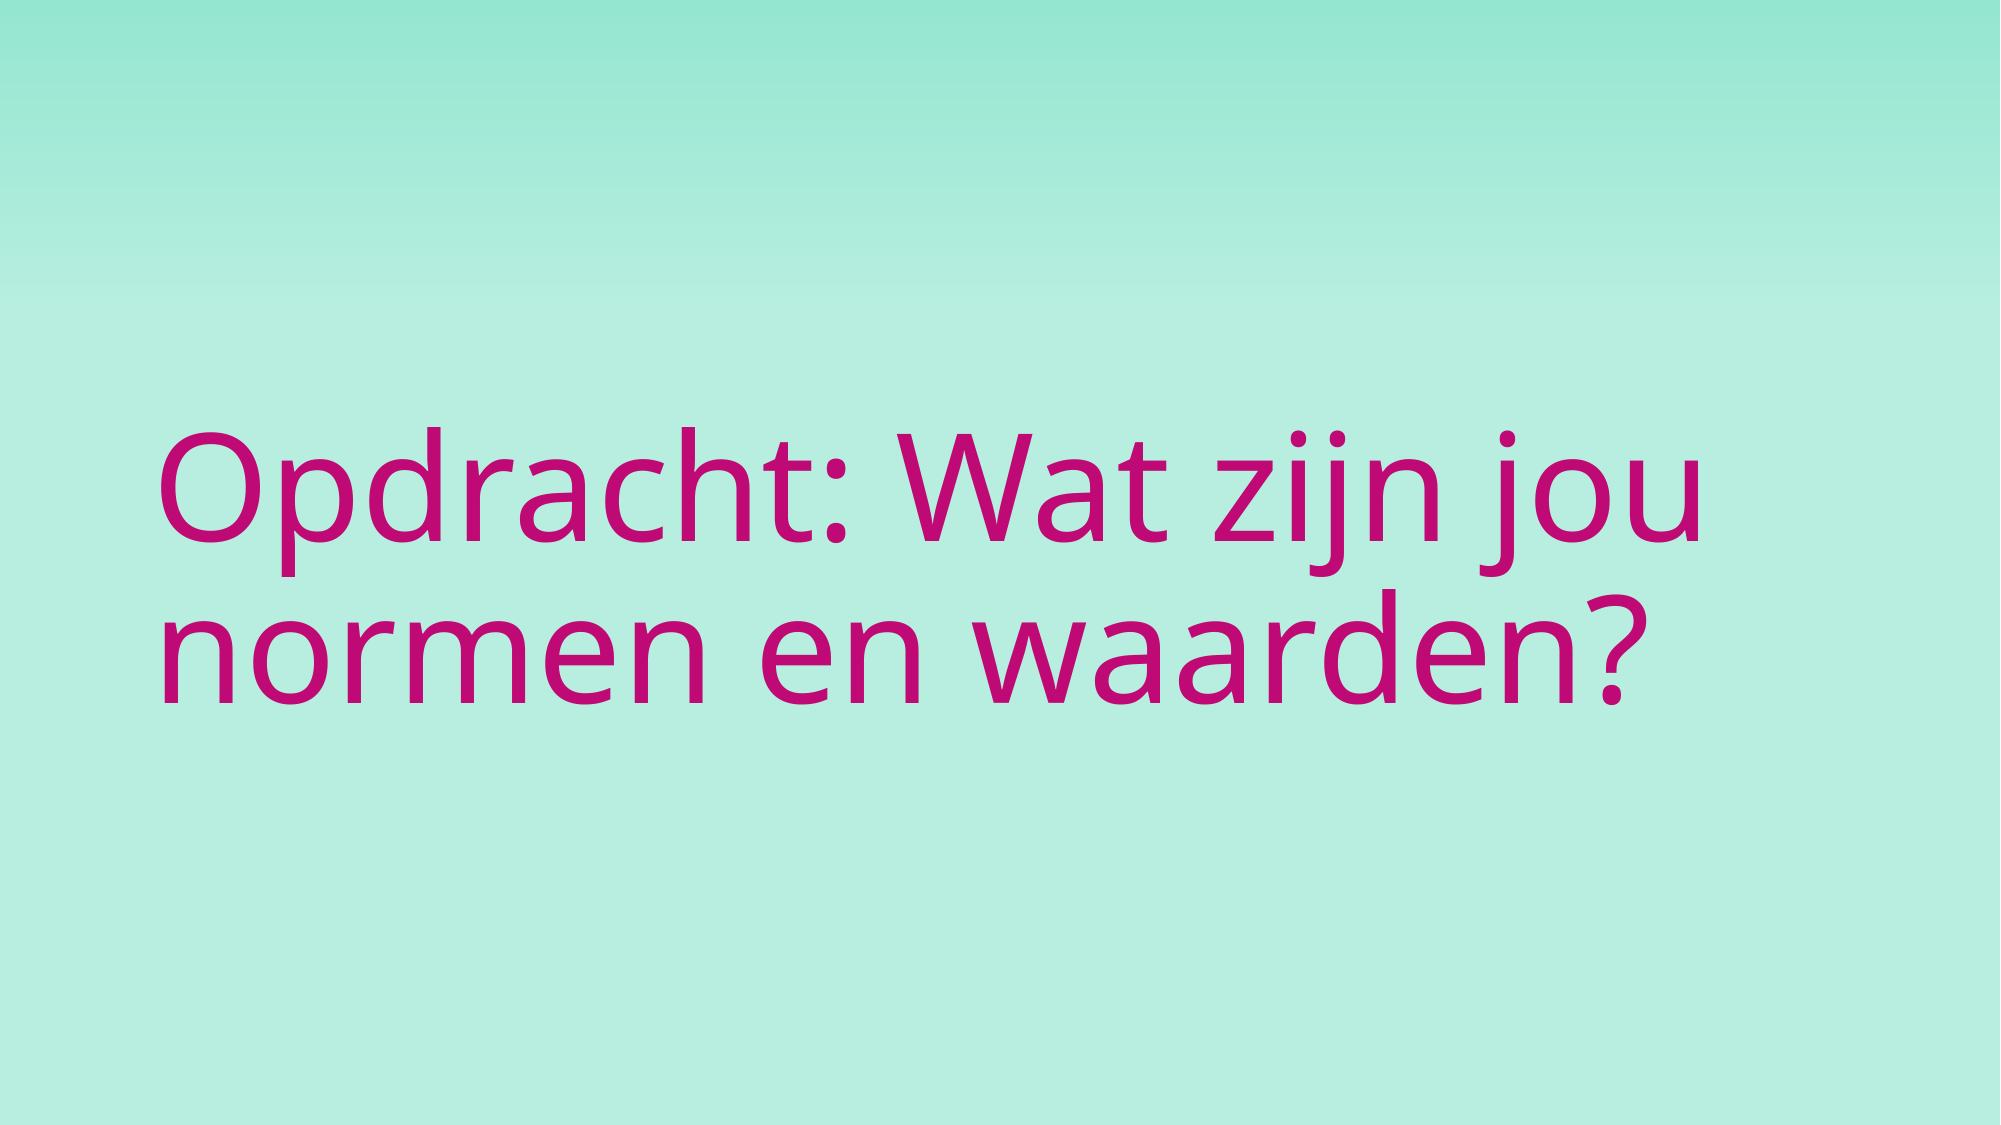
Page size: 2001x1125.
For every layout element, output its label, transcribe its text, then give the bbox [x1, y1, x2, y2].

title Opdracht: Wat zijn jou normen en waarden? [137, 59, 1863, 278]
